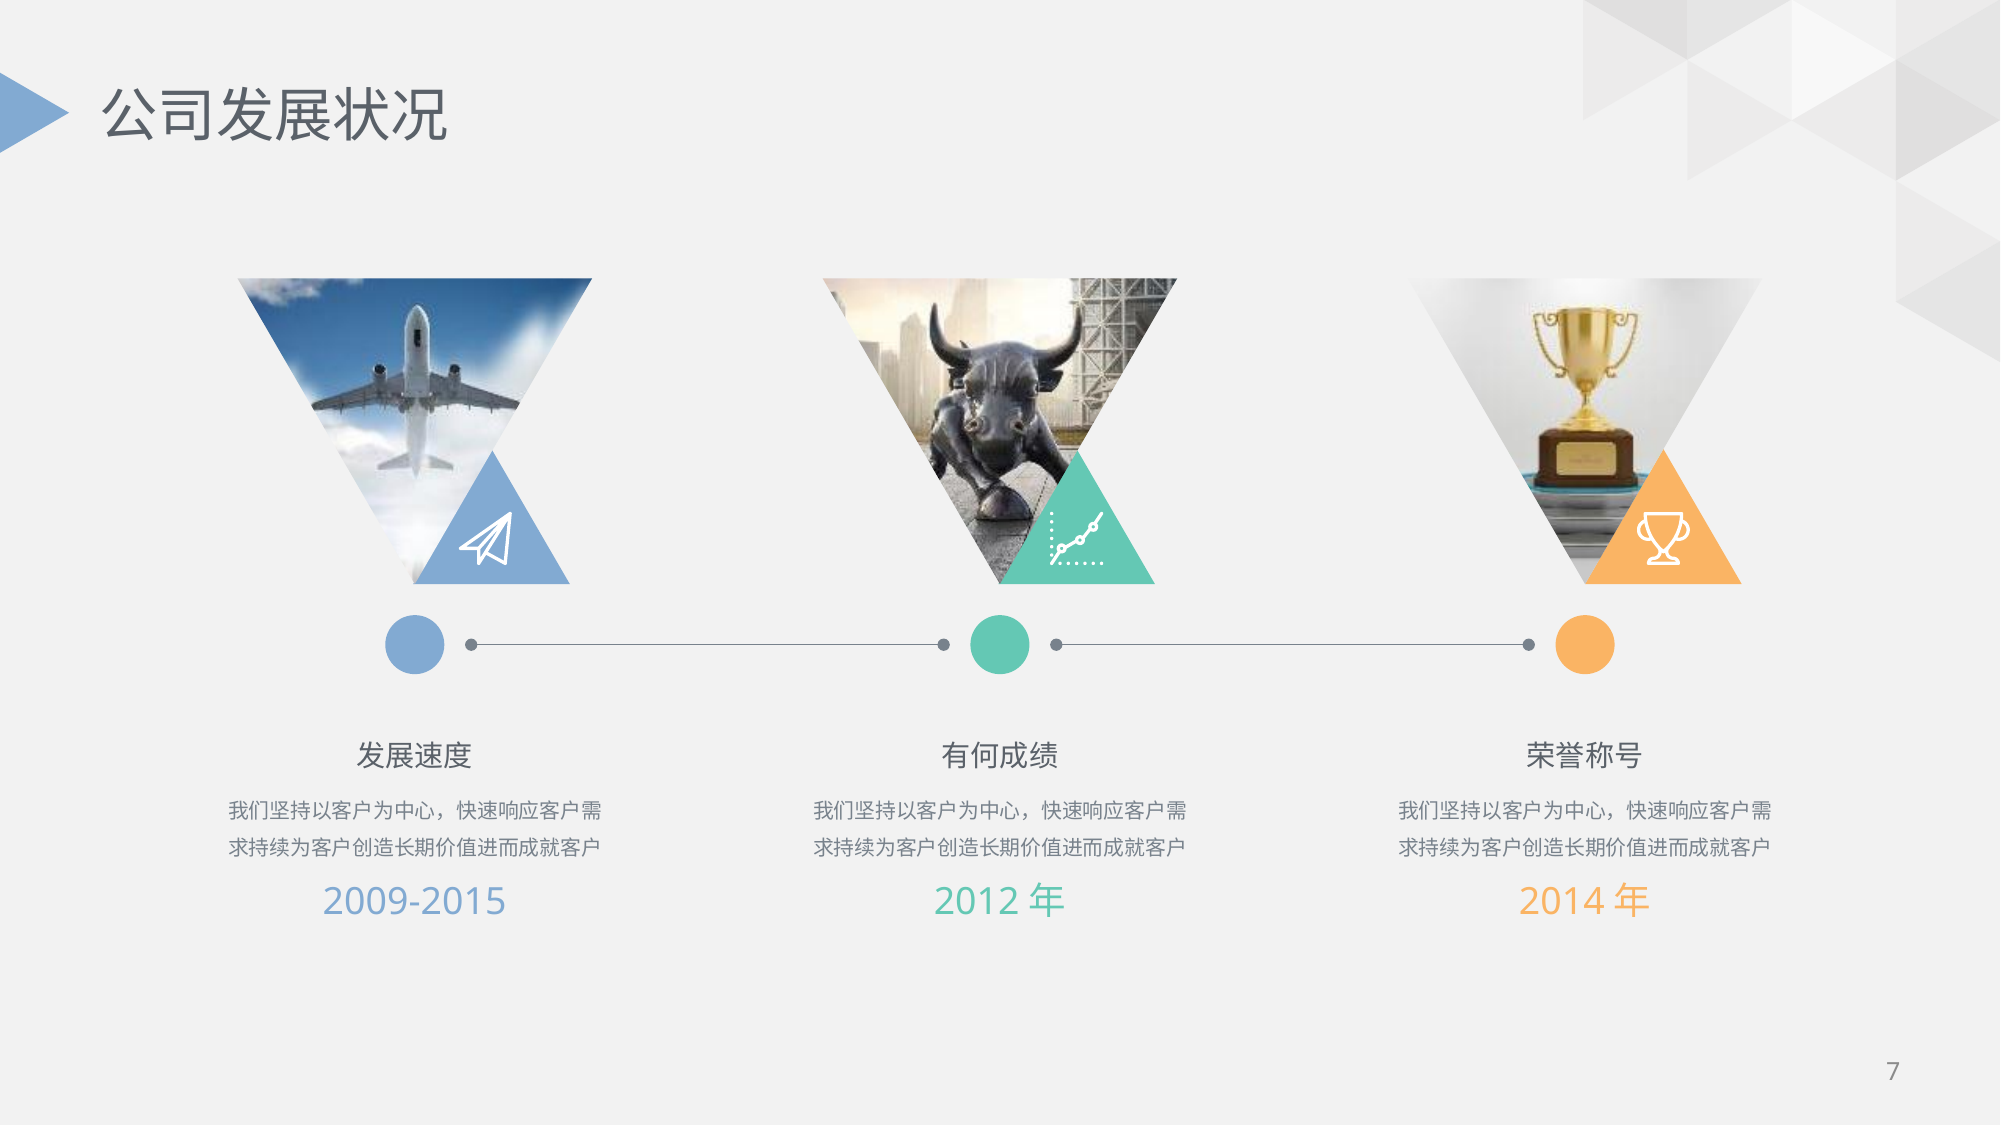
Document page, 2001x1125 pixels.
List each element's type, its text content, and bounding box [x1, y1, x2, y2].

text_box [969, 614, 1031, 676]
title 公司发展状况 [84, 59, 1916, 166]
text_box [820, 277, 1180, 583]
slide_number 7 [1837, 1042, 1916, 1103]
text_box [1375, 712, 1795, 930]
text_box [413, 449, 570, 585]
text_box [235, 277, 594, 584]
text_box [998, 449, 1155, 585]
text_box [384, 614, 446, 676]
text_box [1405, 277, 1765, 587]
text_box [205, 712, 625, 930]
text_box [790, 712, 1210, 930]
text_box [1554, 614, 1616, 676]
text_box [1585, 449, 1742, 585]
